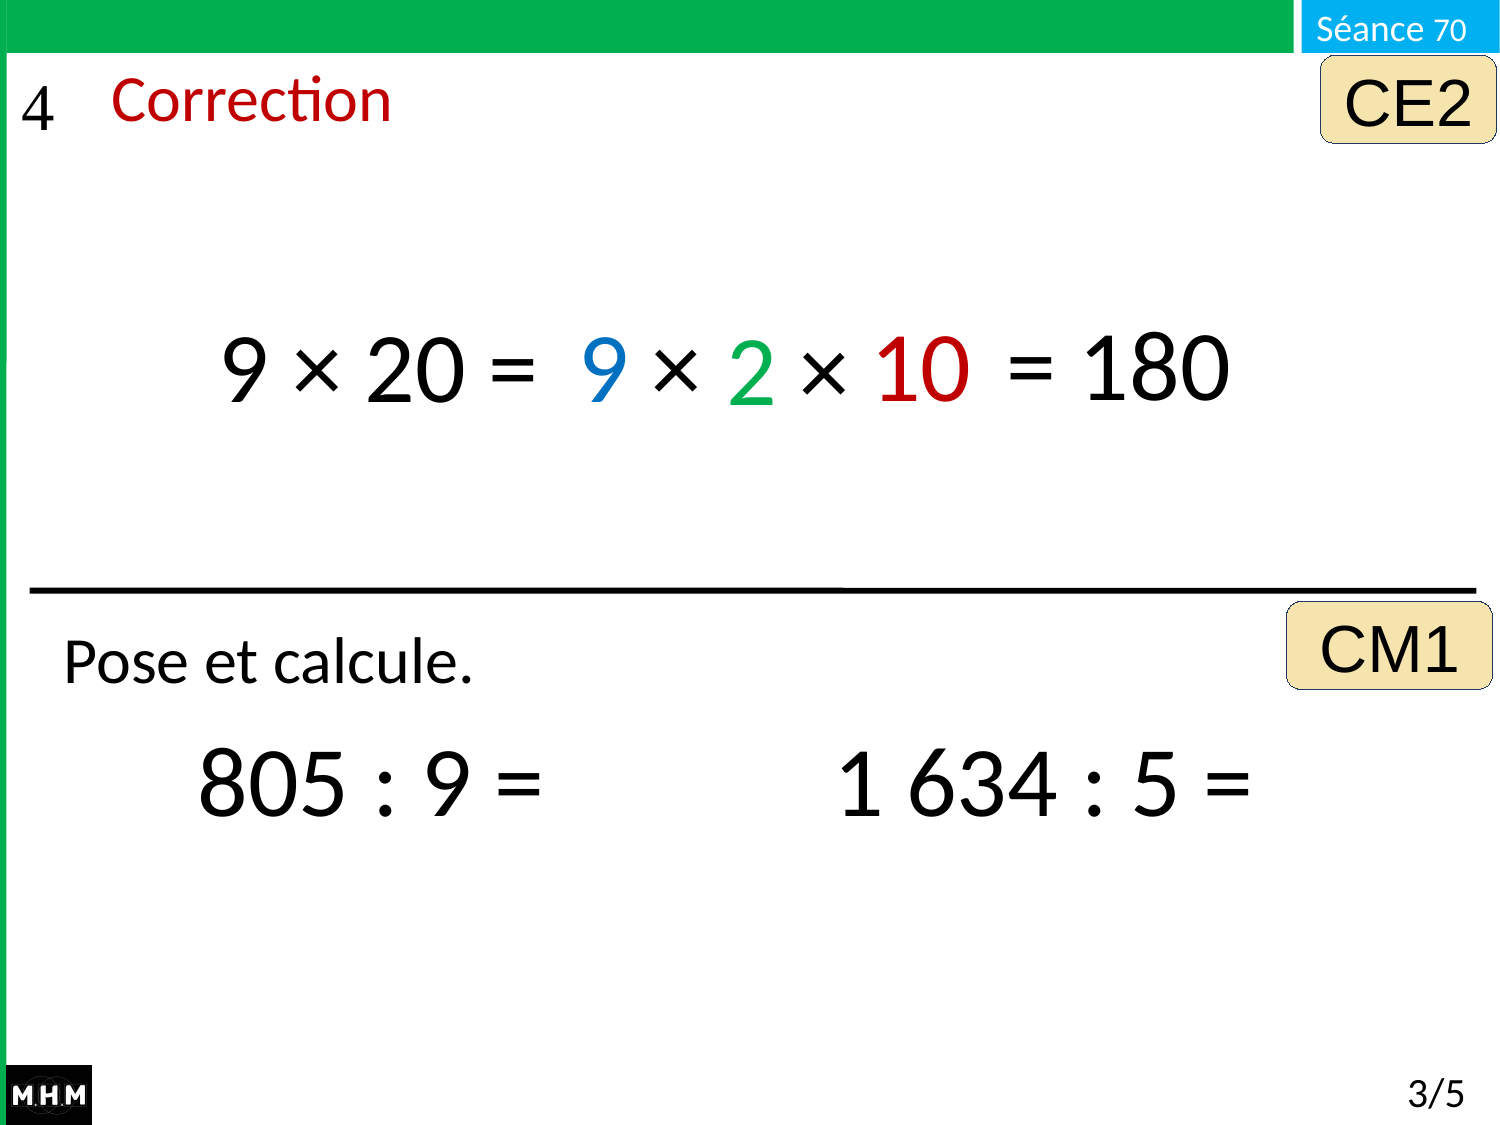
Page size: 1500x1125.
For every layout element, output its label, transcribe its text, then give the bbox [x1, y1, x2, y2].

text_box 805 : 9 = [96, 708, 668, 844]
text_box = 180 [948, 292, 1289, 428]
list 3/5 [1373, 1064, 1500, 1125]
text_box Pose et calcule. [48, 619, 620, 706]
text_box CM1 [1286, 601, 1493, 690]
text_box 9 × 20 = [96, 295, 560, 430]
text_box CE2 [1328, 55, 1497, 144]
text_box 10 [852, 293, 990, 429]
text_box 2 × [707, 298, 870, 434]
picture [6, 1065, 92, 1125]
text_box Correction [96, 57, 1390, 144]
text_box 9 × [560, 295, 720, 430]
text_box 1 634 : 5 = [768, 708, 1340, 844]
